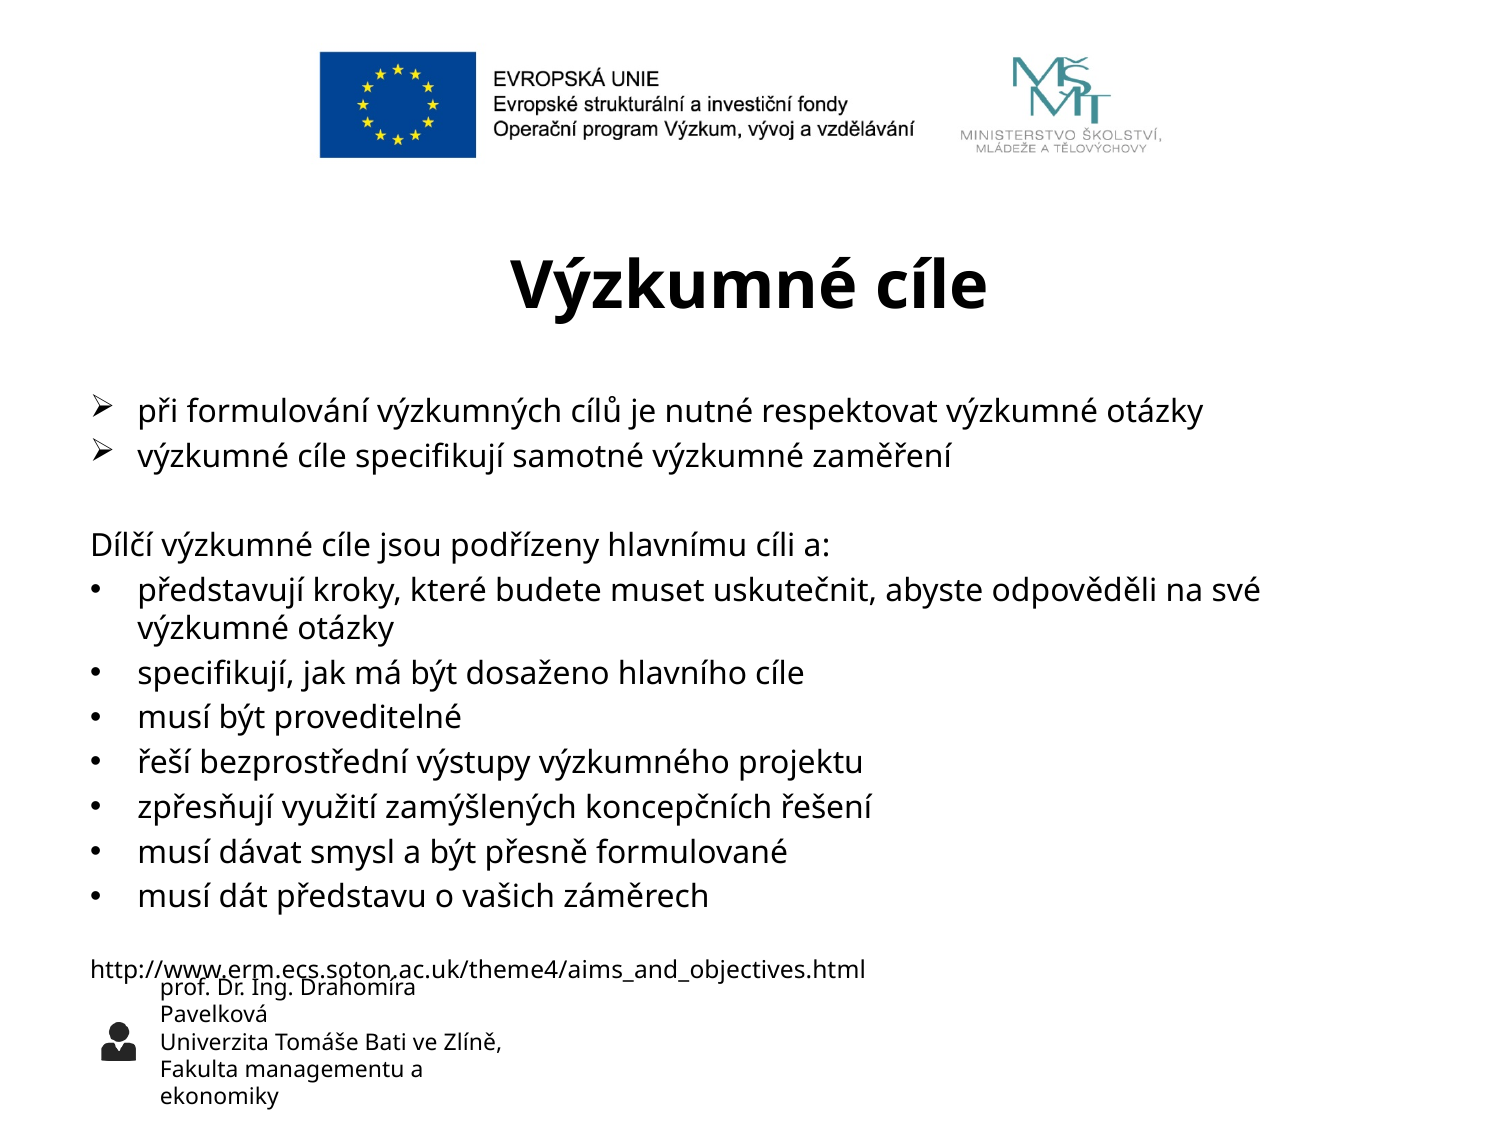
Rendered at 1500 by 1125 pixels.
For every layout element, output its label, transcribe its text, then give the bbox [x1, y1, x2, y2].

title Výzkumné cíle [75, 209, 1425, 338]
list při formulování výzkumných cílů je nutné respektovat výzkumné otázky výzkumné cíle specifikují samotné výzkumné zaměření Dílčí výzkumné cíle jsou podřízeny hlavnímu cíli a: představují kroky, které budete muset uskutečnit, abyste odpověděli na své výzkumné otázky specifikují, jak má být dosaženo hlavního cíle musí být proveditelné řeší bezprostřední výstupy výzkumného projektu zpřesňují využití zamýšlených koncepčních řešení musí dávat smysl a být přesně formulované musí dát představu o vašich záměrech http://www.erm.ecs.soton.ac.uk/theme4/aims_and_objectives.html [75, 338, 1425, 1000]
picture [267, 0, 1213, 210]
footer prof. Dr. Ing. Drahomíra Pavelková Univerzita Tomáše Bati ve Zlíně, Fakulta managementu a ekonomiky [145, 999, 526, 1083]
picture [101, 1021, 136, 1062]
